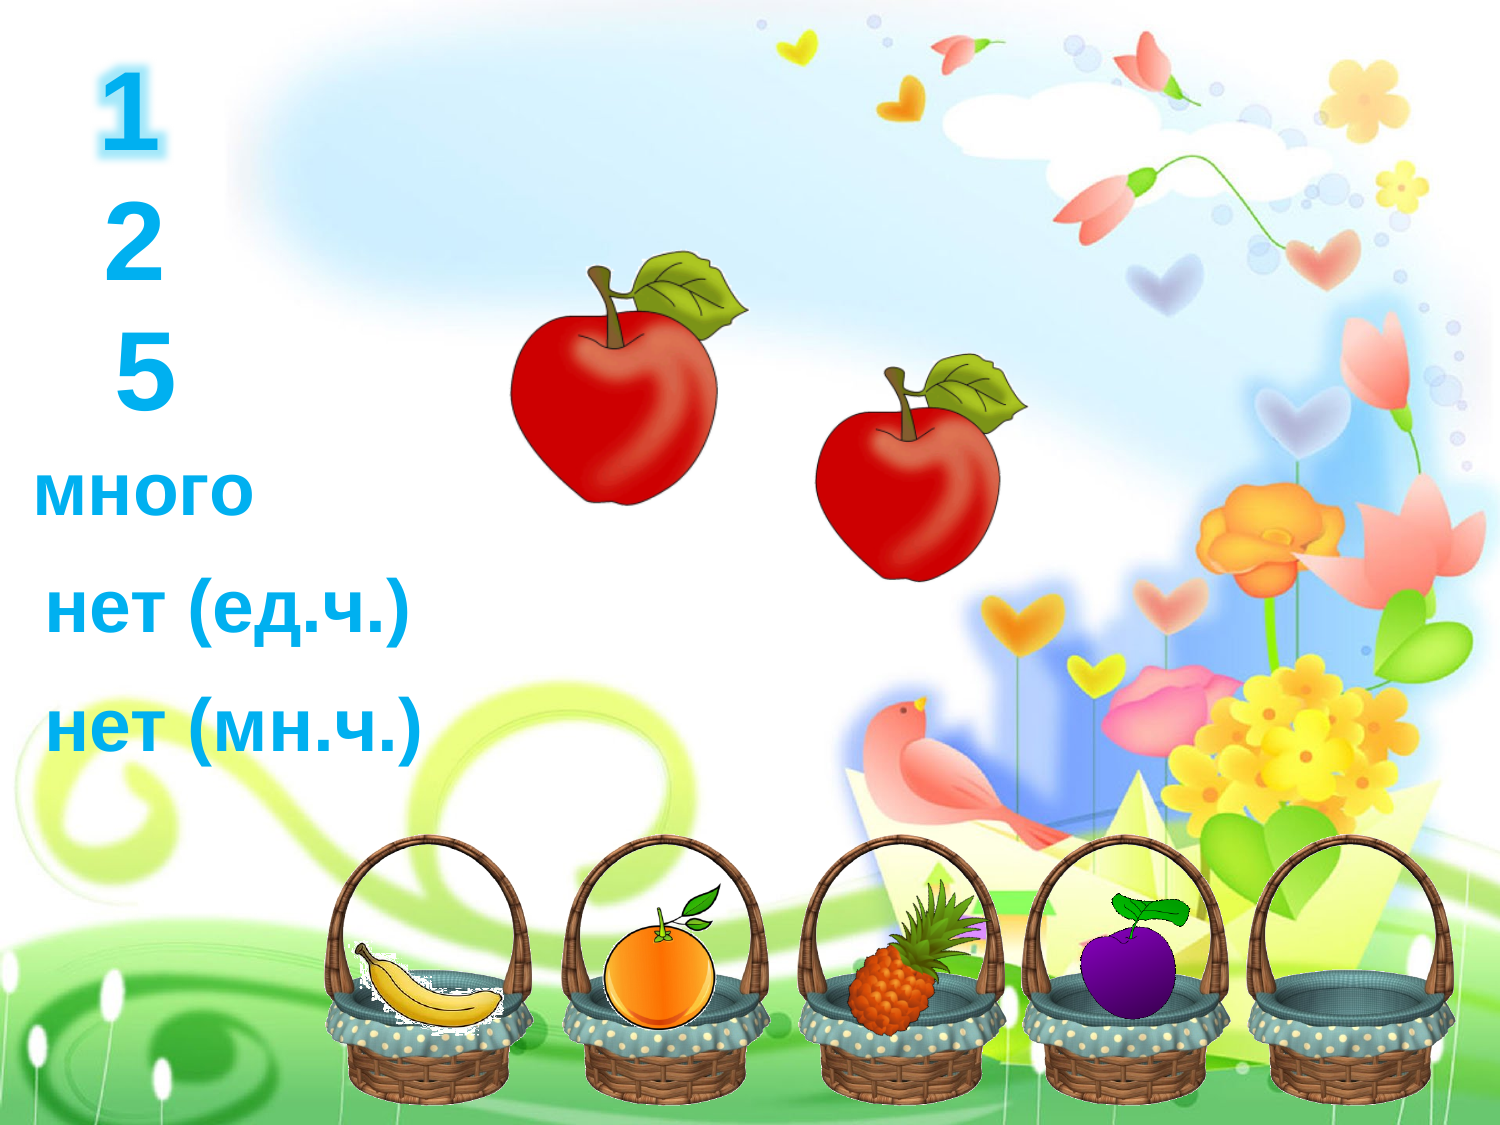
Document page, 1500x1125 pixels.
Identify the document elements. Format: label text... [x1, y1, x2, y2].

text_box 2 [88, 160, 183, 311]
text_box нет (мн.ч.) [29, 668, 656, 774]
picture [0, 0, 1500, 1125]
text_box 5 [100, 290, 183, 432]
text_box 1 [76, 30, 183, 181]
text_box много [17, 432, 349, 538]
text_box нет (ед.ч.) [29, 550, 432, 656]
